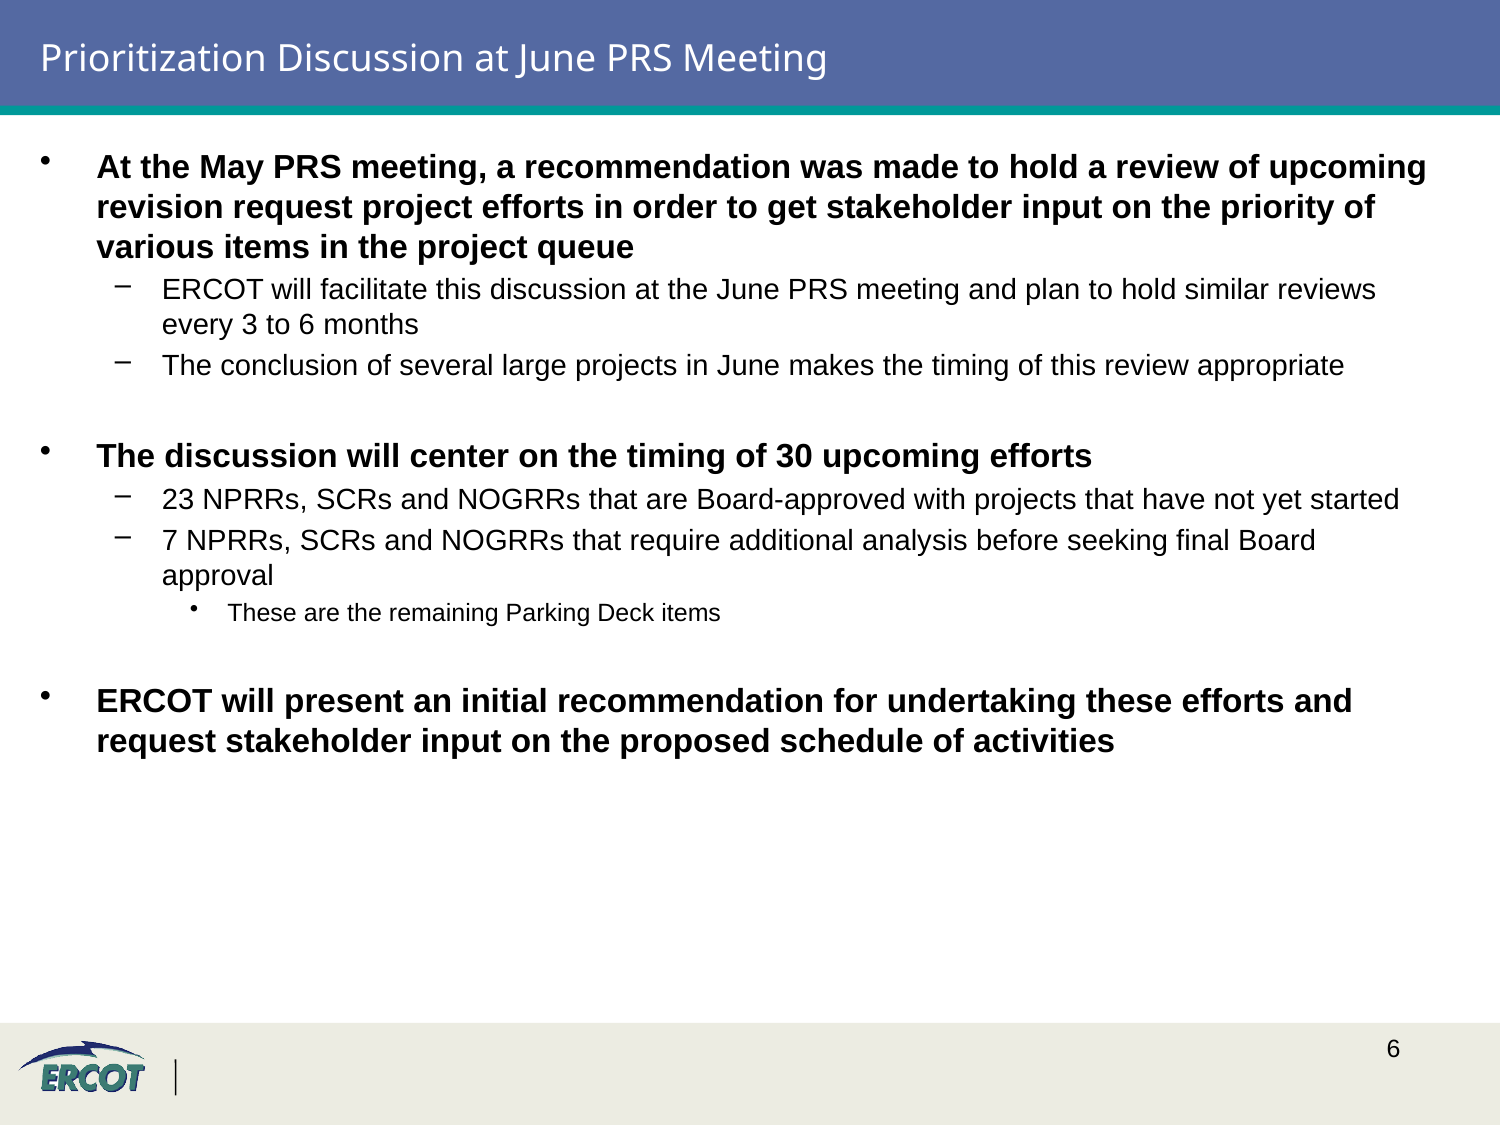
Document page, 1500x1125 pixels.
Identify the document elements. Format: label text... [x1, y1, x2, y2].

title Prioritization Discussion at June PRS Meeting [24, 0, 1176, 113]
picture [10, 1031, 151, 1111]
list At the May PRS meeting, a recommendation was made to hold a review of upcoming revision request project efforts in order to get stakeholder input on the priority of various items in the project queue ERCOT will facilitate this discussion at the June PRS meeting and plan to hold similar reviews every 3 to 6 months The conclusion of several large projects in June makes the timing of this review appropriate The discussion will center on the timing of 30 upcoming efforts 23 NPRRs, SCRs and NOGRRs that are Board-approved with projects that have not yet started 7 NPRRs, SCRs and NOGRRs that require additional analysis before seeking final Board approval These are the remaining Parking Deck items ERCOT will present an initial recommendation for undertaking these efforts and request stakeholder input on the proposed schedule of activities [24, 137, 1451, 988]
